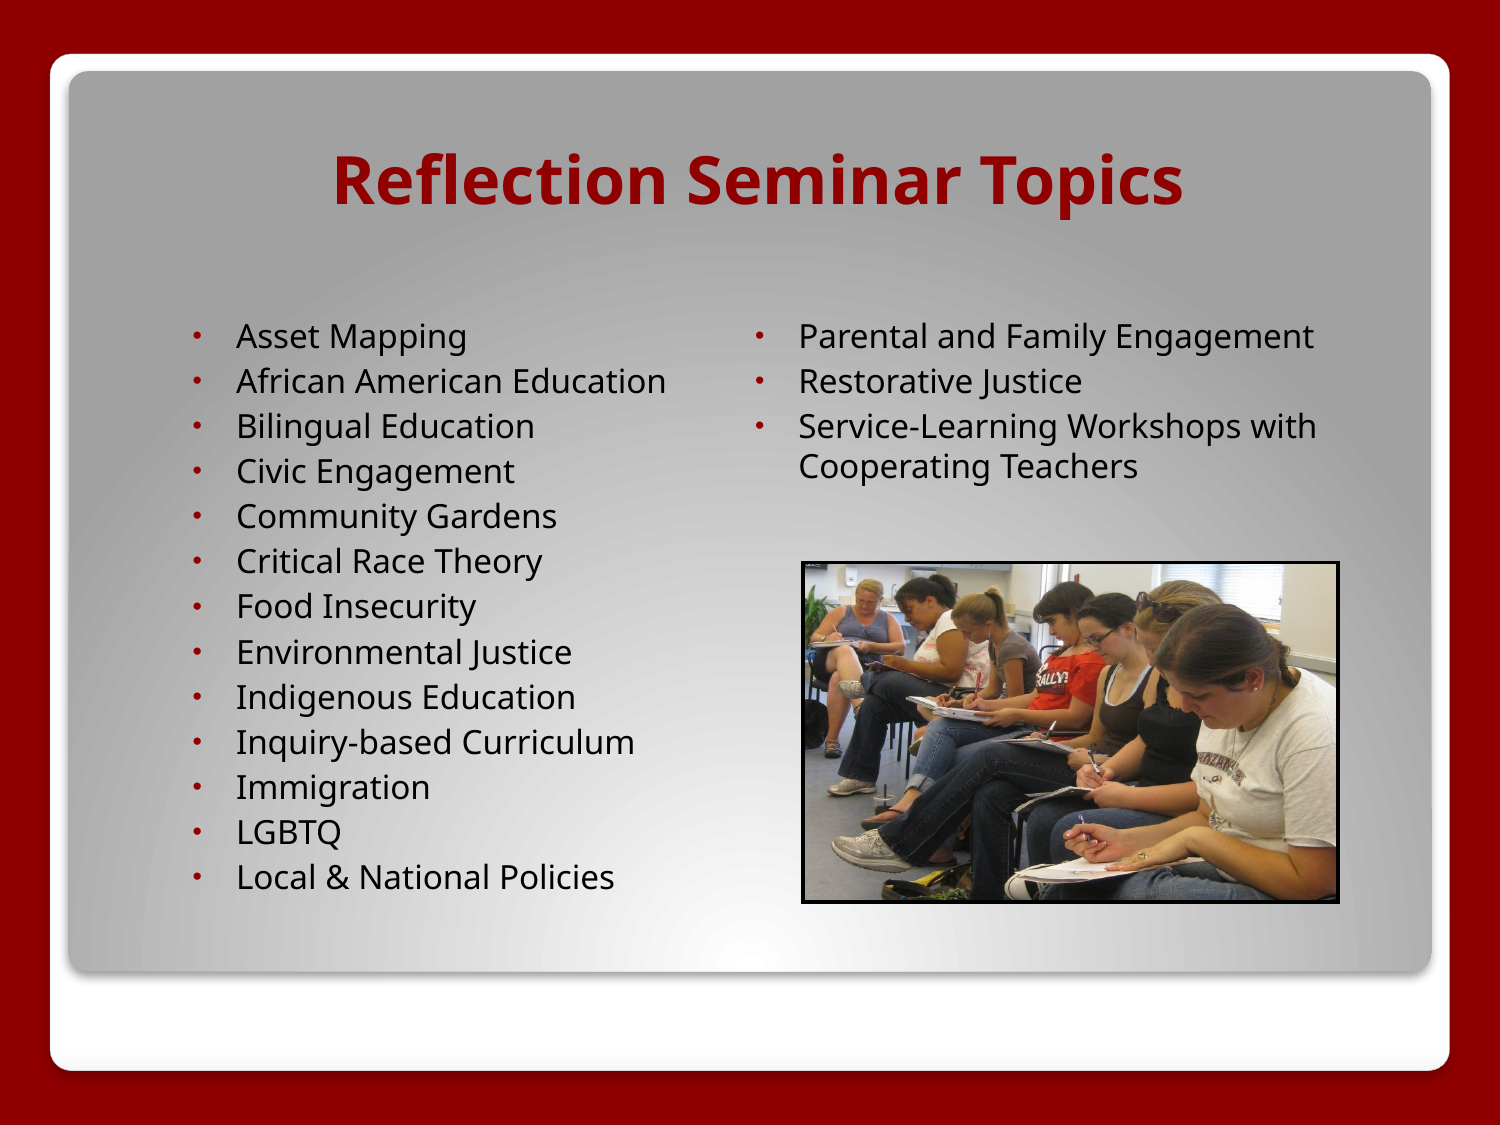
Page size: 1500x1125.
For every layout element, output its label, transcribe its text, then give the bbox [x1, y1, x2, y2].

picture [804, 564, 1337, 901]
list Asset Mapping African American Education Bilingual Education Civic Engagement Community Gardens Critical Race Theory Food Insecurity Environmental Justice Indigenous Education Inquiry-based Curriculum Immigration LGBTQ Local & National Policies [162, 299, 738, 988]
title Reflection Seminar Topics [87, 62, 1430, 225]
text_box Parental and Family Engagement Restorative Justice Service-Learning Workshops with Cooperating Teachers [724, 299, 1413, 987]
